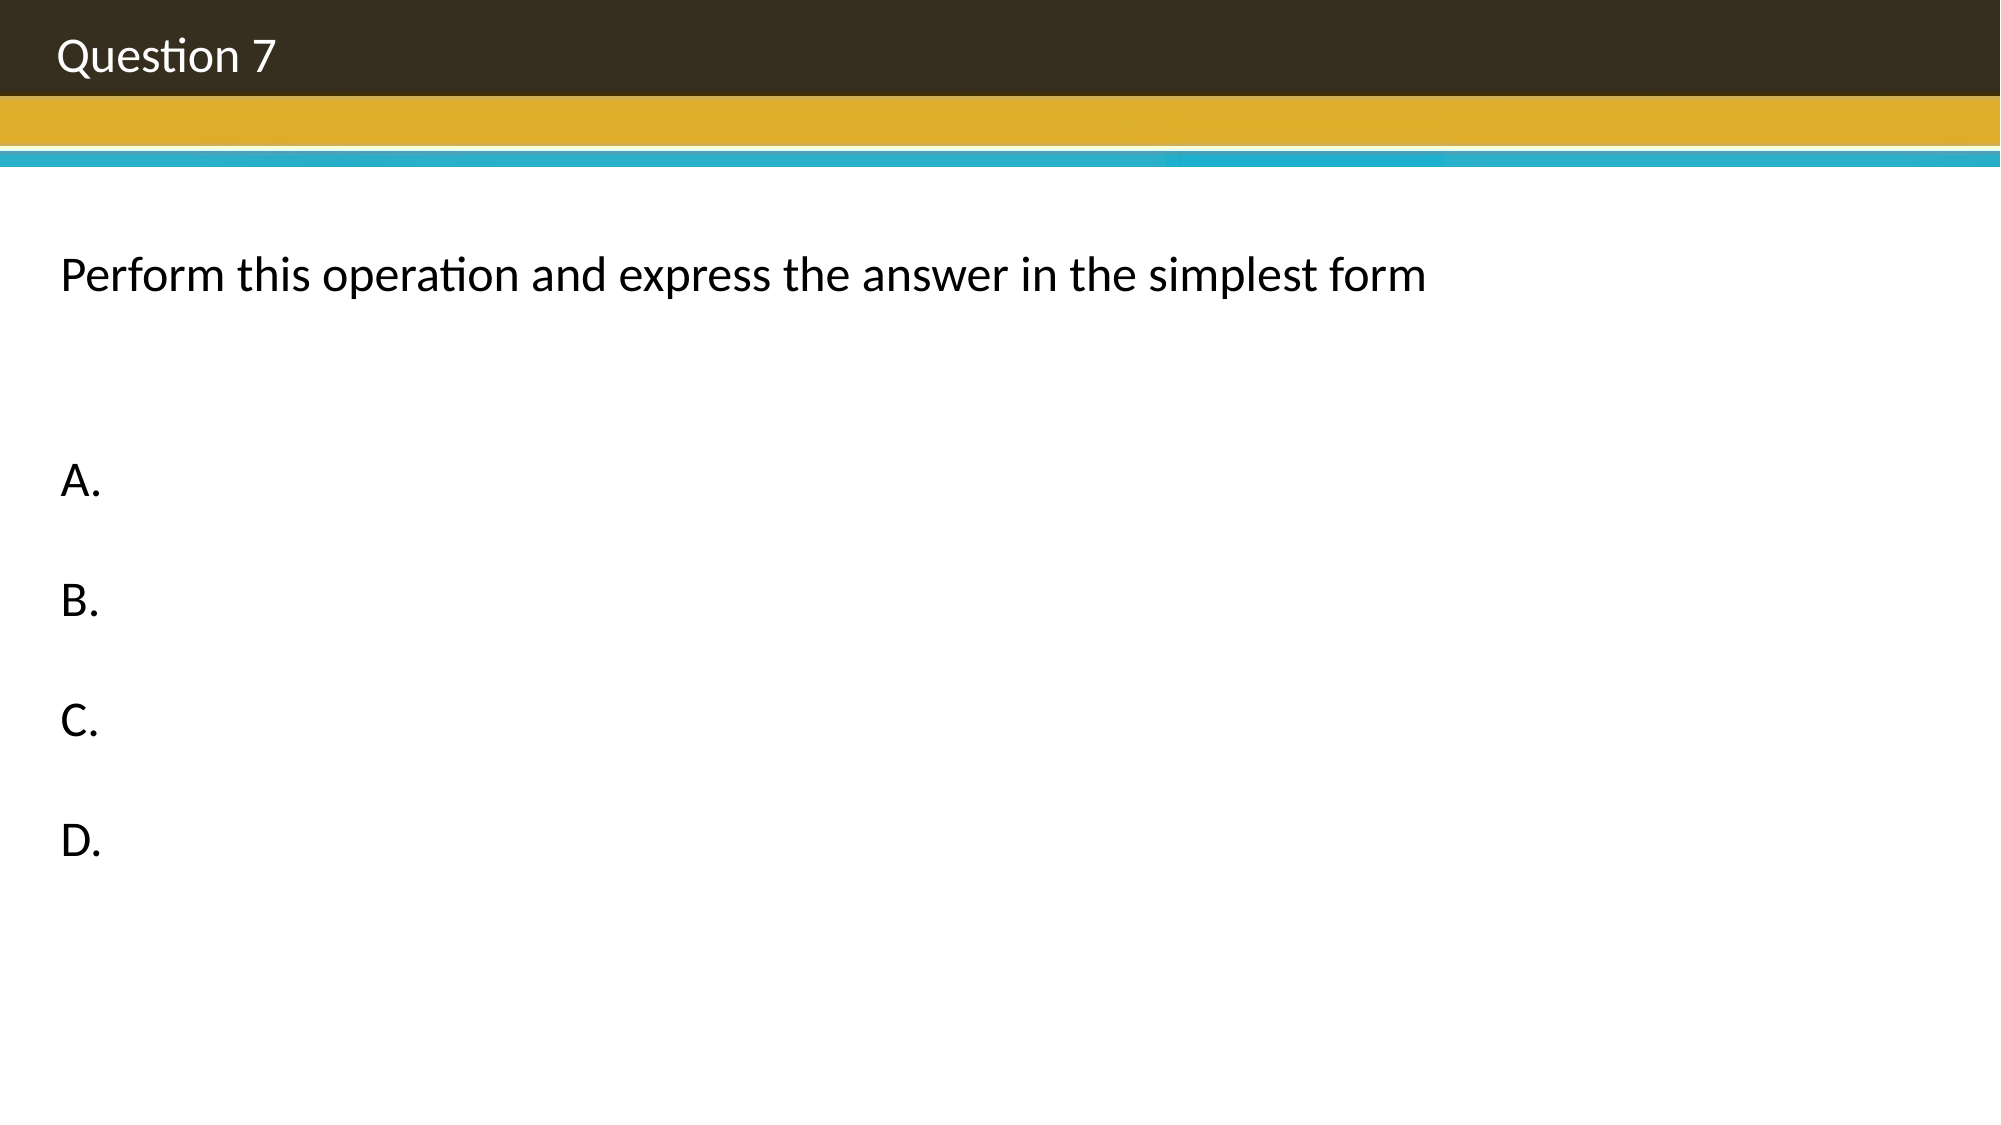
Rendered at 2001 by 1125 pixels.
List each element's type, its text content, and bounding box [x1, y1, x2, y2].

text_box Question 7 [41, 14, 293, 90]
picture [0, 0, 2000, 167]
